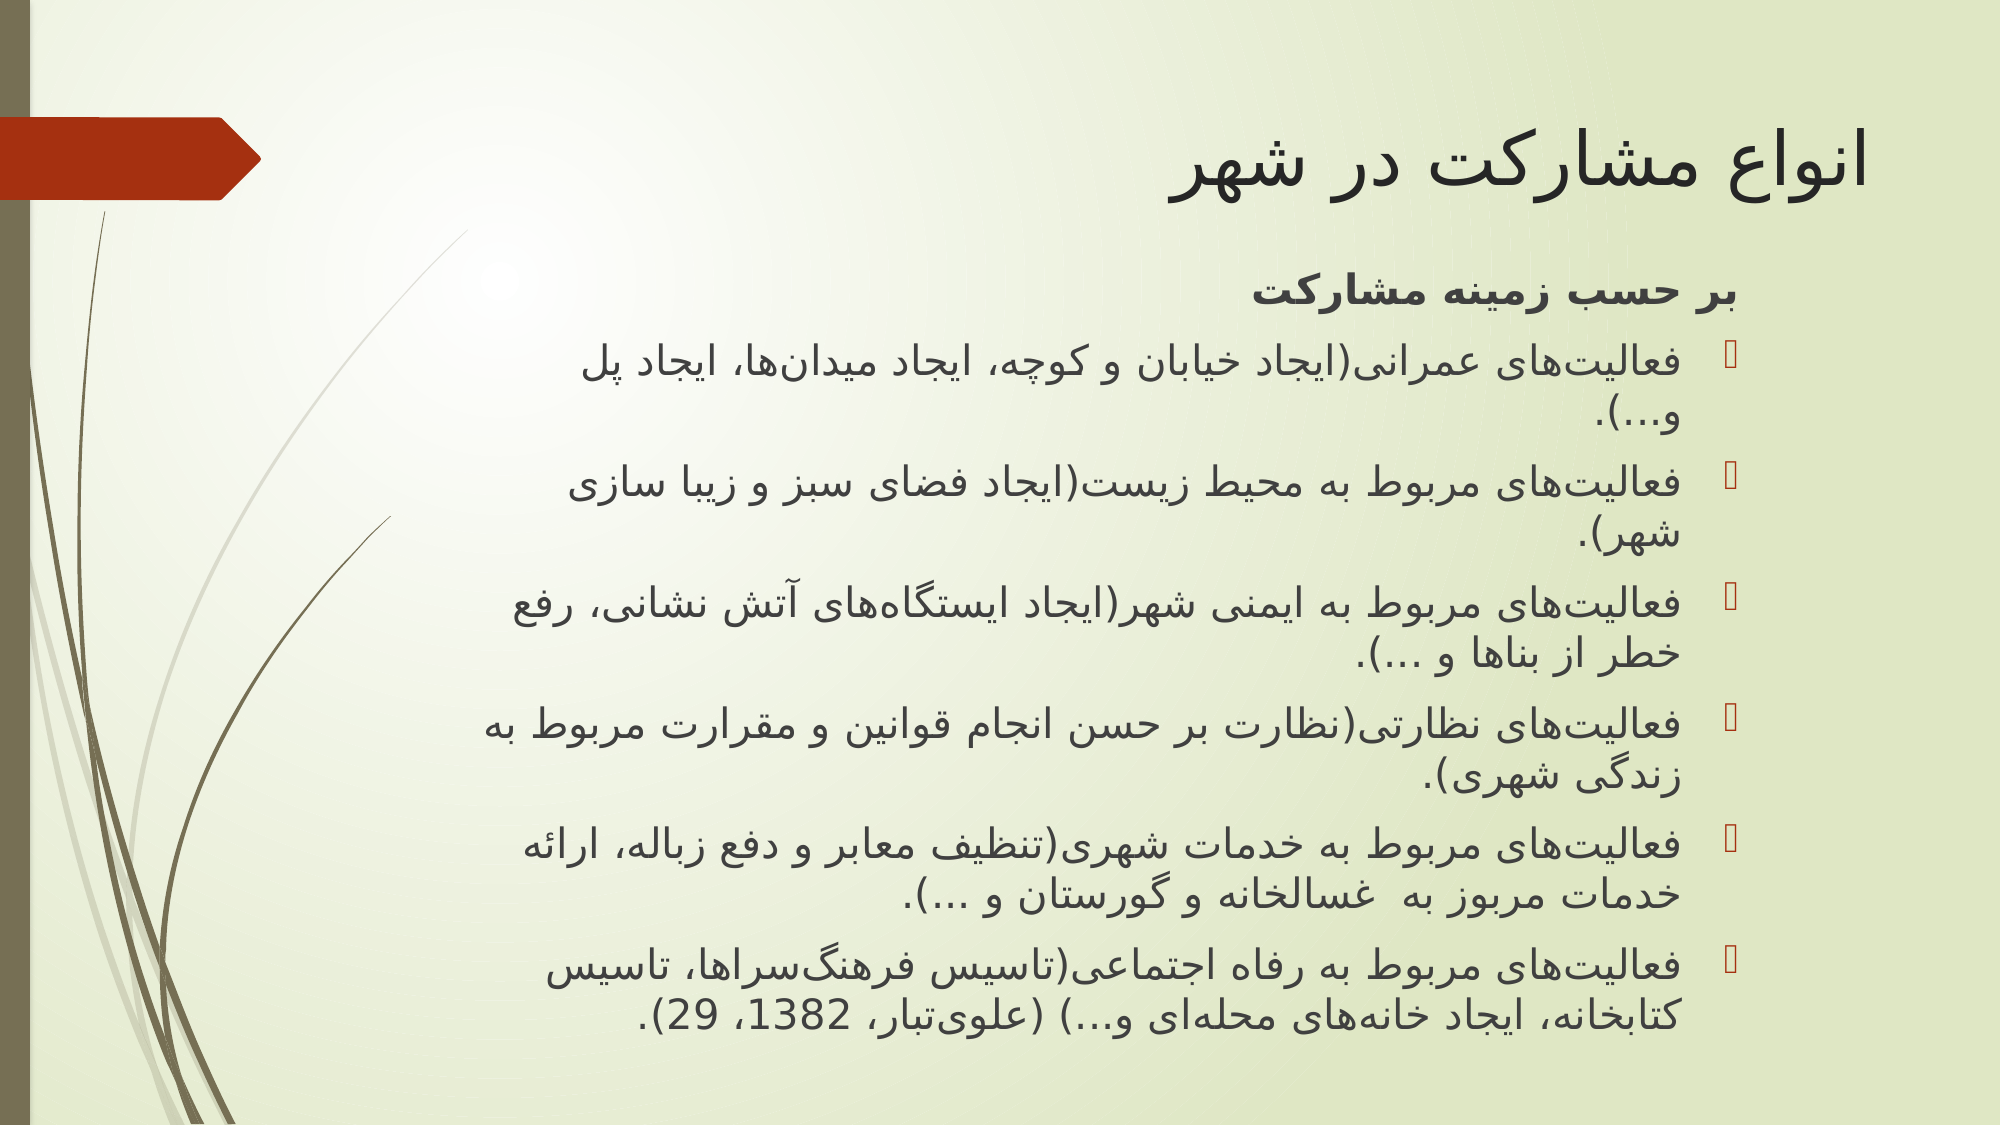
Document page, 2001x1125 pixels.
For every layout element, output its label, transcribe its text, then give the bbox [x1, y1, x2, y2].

list بر حسب زمینه مشارکت فعالیت‌های عمرانی(ایجاد خیابان و کوچه، ایجاد میدان‌ها، ایجاد پل و...). فعالیت‌های مربوط به محیط زیست(ایجاد فضای سبز و زیبا سازی شهر). فعالیت‌های مربوط به ایمنی شهر(ایجاد ایستگاه‌های آتش نشانی، رفع خطر از بناها و ...). فعالیت‌های نظارتی(نظارت بر حسن انجام قوانین و مقرارت مربوط به زندگی شهری). فعالیت‌های مربوط به خدمات شهری(تنظیف معابر و دفع زباله، ارائه خدمات مربوز به غسالخانه و گورستان و ...). فعالیت‌های مربوط به رفاه اجتماعی(تاسیس فرهنگ‌سراها، تاسیس کتابخانه، ایجاد خانه‌های محله‌ای و...) (علوی‌تبار، 1382، 29). [464, 255, 1755, 875]
title انواع مشارکت در شهر [425, 102, 1888, 313]
